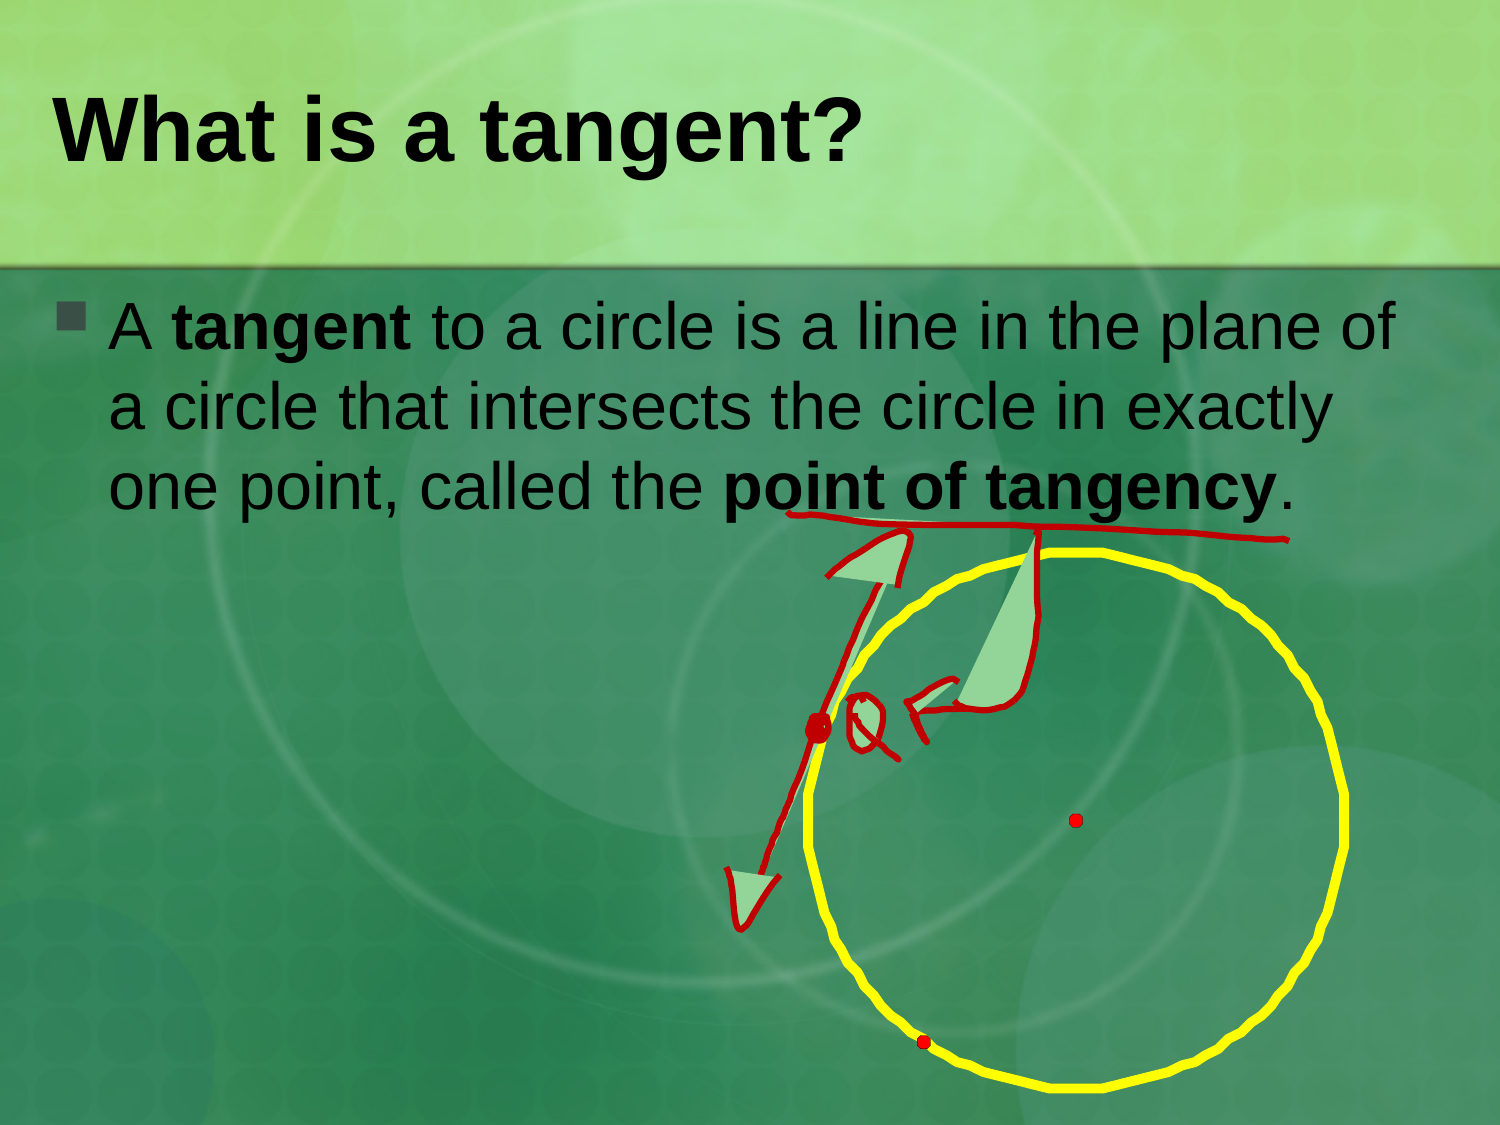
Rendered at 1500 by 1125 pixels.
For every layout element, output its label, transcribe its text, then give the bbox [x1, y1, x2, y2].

picture [0, 0, 1500, 1125]
text_box [789, 513, 852, 517]
text_box [727, 869, 769, 930]
text_box [761, 850, 769, 875]
list A tangent to a circle is a line in the plane of a circle that intersects the circle in exactly one point, called the point of tangency. [37, 274, 1463, 1101]
title What is a tangent? [37, 24, 1463, 226]
